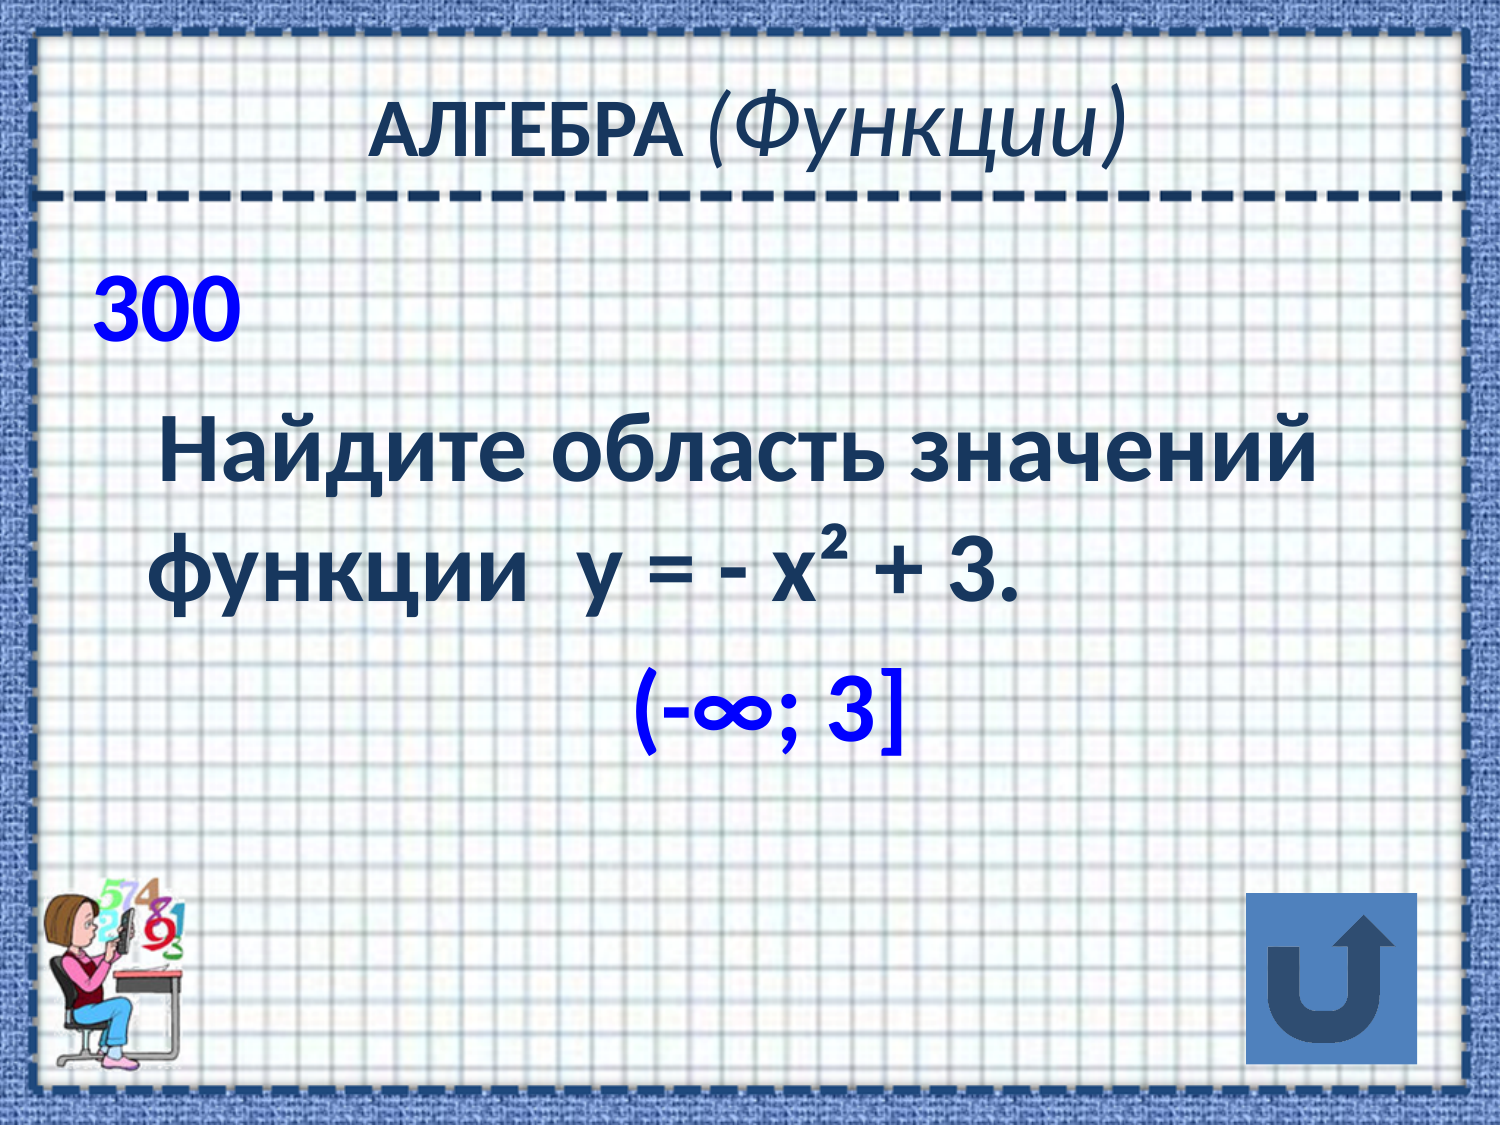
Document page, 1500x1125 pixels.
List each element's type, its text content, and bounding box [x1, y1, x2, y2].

text_box [1246, 893, 1418, 1065]
list 300 Найдите область значений функции у = - х² + 3. (-∞; 3] [75, 234, 1425, 1005]
title АЛГЕБРА (Функции) [75, 45, 1425, 188]
picture [0, 0, 1500, 1125]
